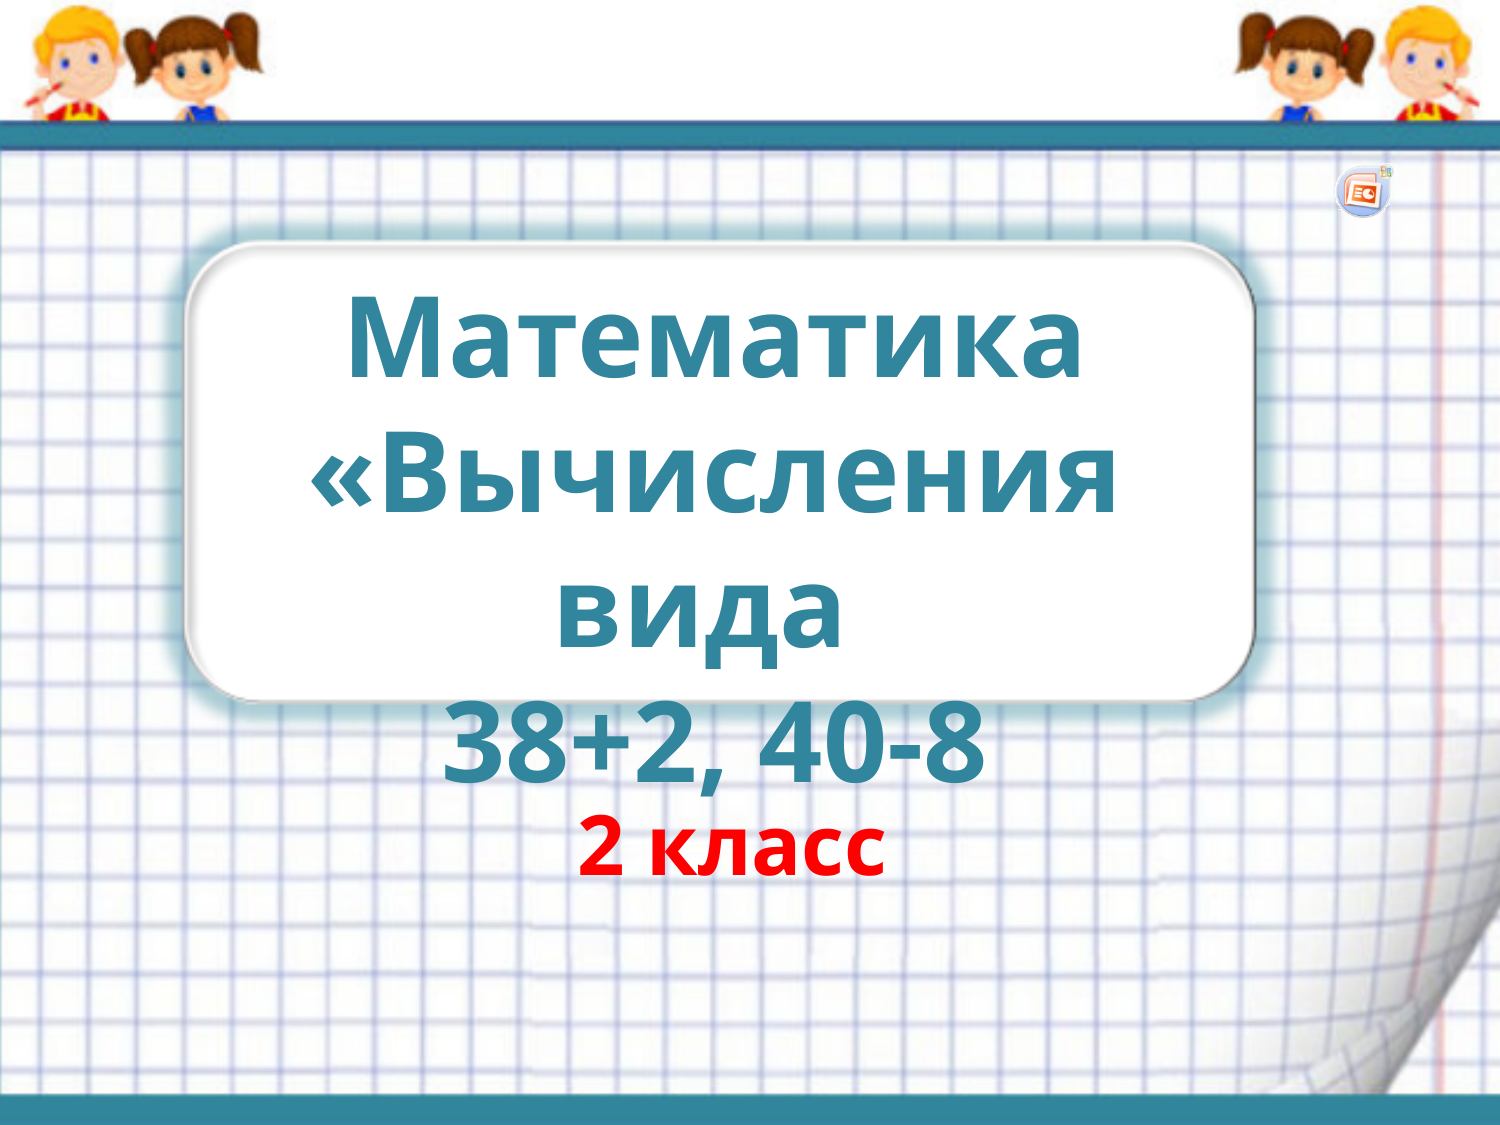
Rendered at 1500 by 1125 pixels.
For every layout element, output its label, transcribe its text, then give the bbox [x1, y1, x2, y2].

text_box 2 класс [128, 785, 1336, 900]
picture [0, 0, 1500, 1125]
text_box Математика «Вычисления вида 38+2, 40-8 [175, 257, 1254, 785]
